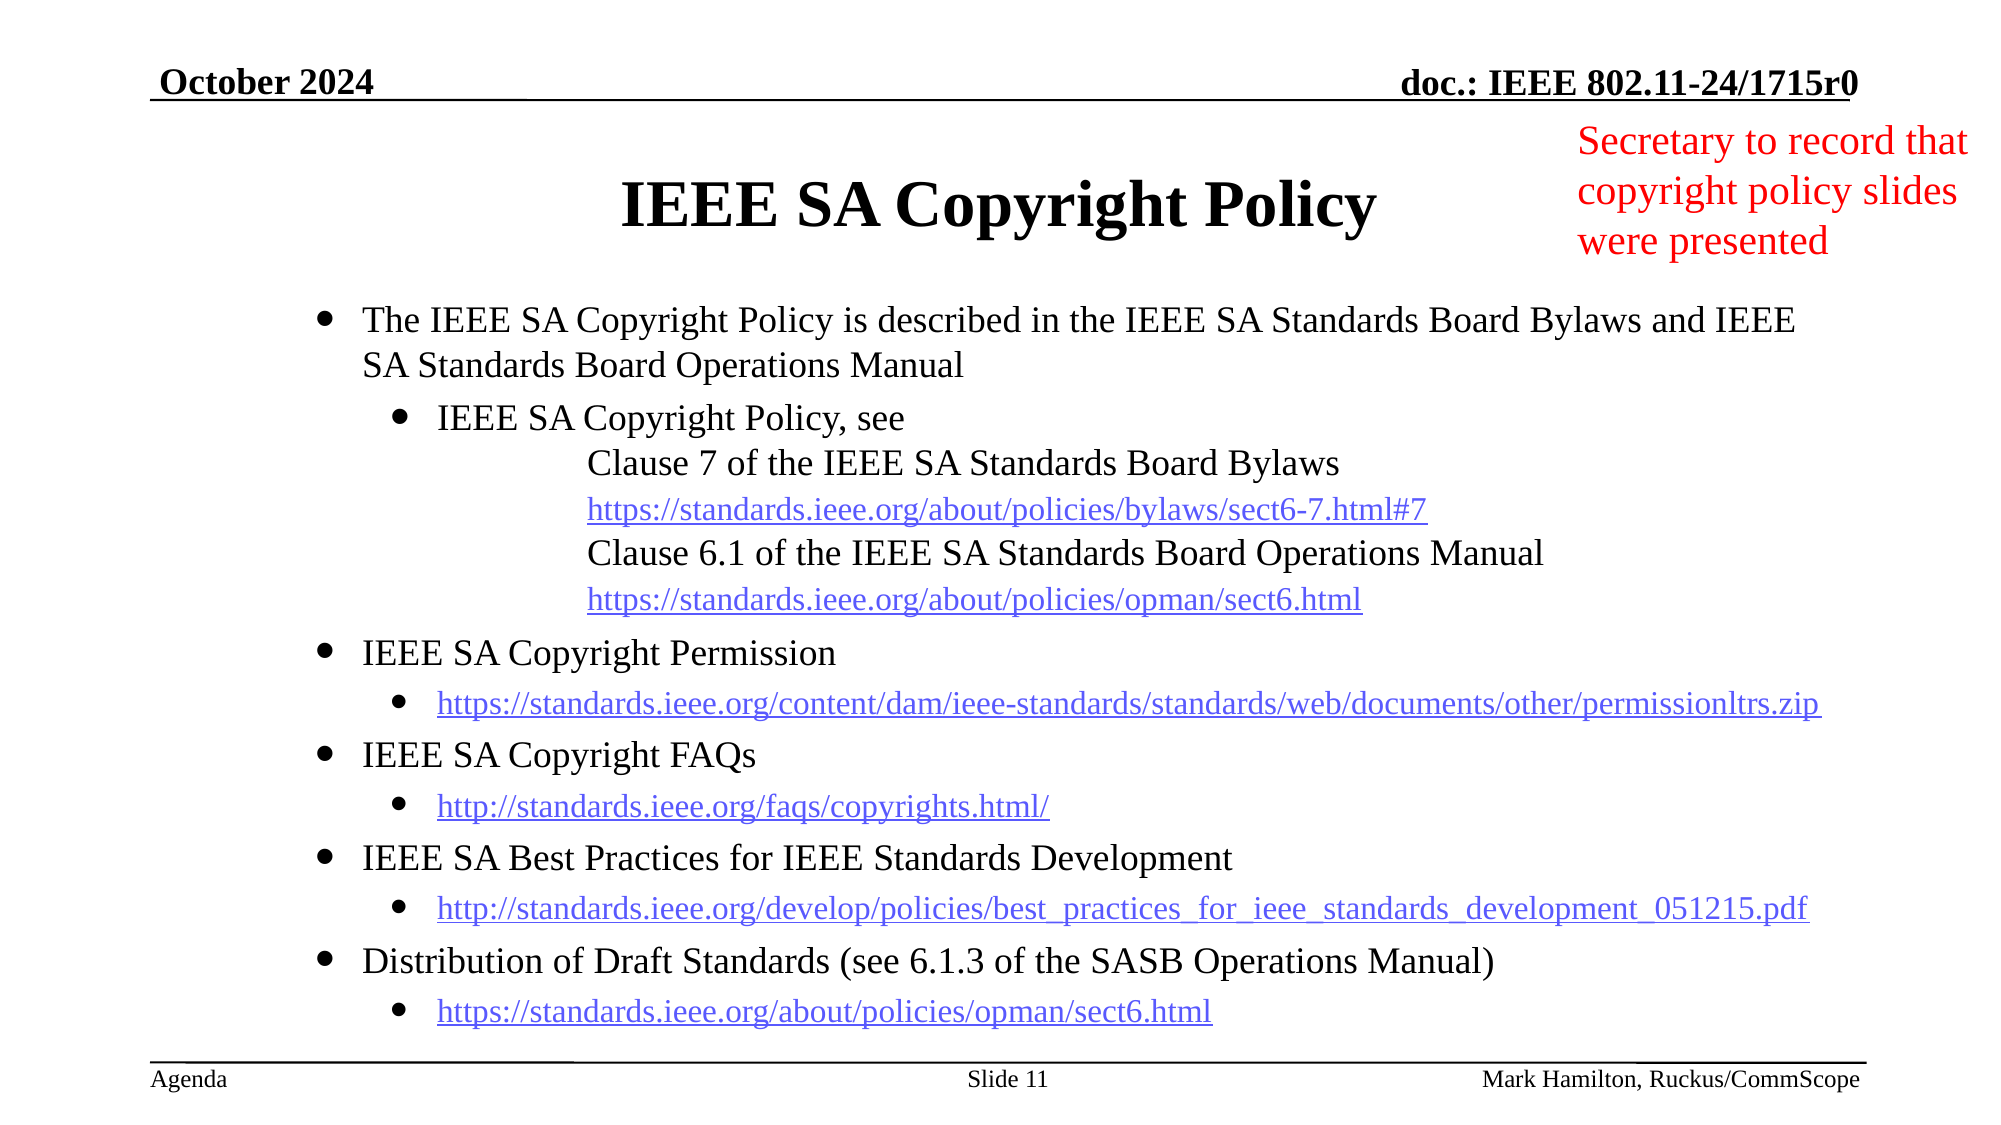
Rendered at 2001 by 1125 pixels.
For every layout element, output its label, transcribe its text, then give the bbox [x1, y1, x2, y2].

title IEEE SA Copyright Policy [149, 112, 1850, 287]
list The IEEE SA Copyright Policy is described in the IEEE SA Standards Board Bylaws and IEEE SA Standards Board Operations Manual IEEE SA Copyright Policy, see Clause 7 of the IEEE SA Standards Board Bylaws https://standards.ieee.org/about/policies/bylaws/sect6-7.html#7 Clause 6.1 of the IEEE SA Standards Board Operations Manual https://standards.ieee.org/about/policies/opman/sect6.html IEEE SA Copyright Permission https://standards.ieee.org/content/dam/ieee-standards/standards/web/documents/other/permissionltrs.zip IEEE SA Copyright FAQs http://standards.ieee.org/faqs/copyrights.html/ IEEE SA Best Practices for IEEE Standards Development http://standards.ieee.org/develop/policies/best_practices_for_ieee_standards_development_051215.pdf Distribution of Draft Standards (see 6.1.3 of the SASB Operations Manual) https://standards.ieee.org/about/policies/opman/sect6.html [149, 287, 1850, 1063]
slide_number Slide 11 [950, 1061, 1067, 1123]
text_box Secretary to record that copyright policy slides were presented [1562, 104, 1988, 270]
